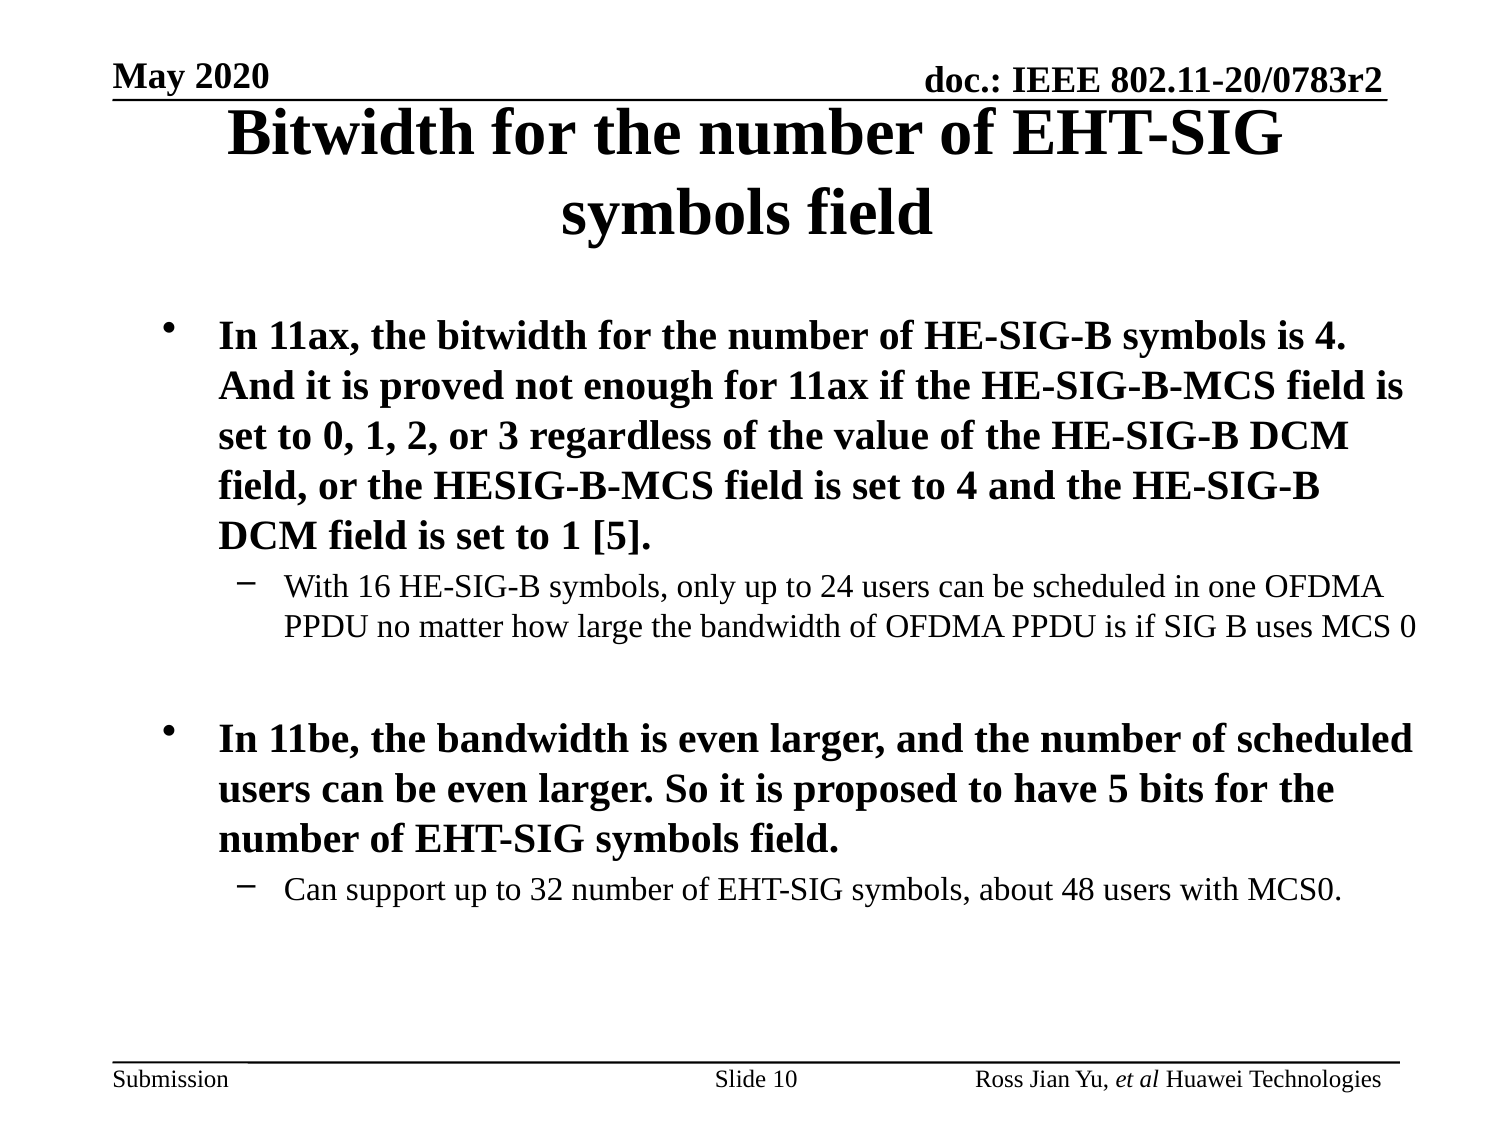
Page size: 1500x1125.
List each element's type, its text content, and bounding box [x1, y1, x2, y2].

slide_number Slide 10 [712, 1061, 800, 1093]
title Bitwidth for the number of EHT-SIG symbols field [99, 123, 1413, 212]
list In 11ax, the bitwidth for the number of HE-SIG-B symbols is 4. And it is proved not enough for 11ax if the HE-SIG-B-MCS field is set to 0, 1, 2, or 3 regardless of the value of the HE-SIG-B DCM field, or the HESIG-B-MCS field is set to 4 and the HE-SIG-B DCM field is set to 1 [5]. With 16 HE-SIG-B symbols, only up to 24 users can be scheduled in one OFDMA PPDU no matter how large the bandwidth of OFDMA PPDU is if SIG B uses MCS 0 In 11be, the bandwidth is even larger, and the number of scheduled users can be even larger. So it is proposed to have 5 bits for the number of EHT-SIG symbols field. Can support up to 32 number of EHT-SIG symbols, about 48 users with MCS0. [146, 299, 1438, 963]
